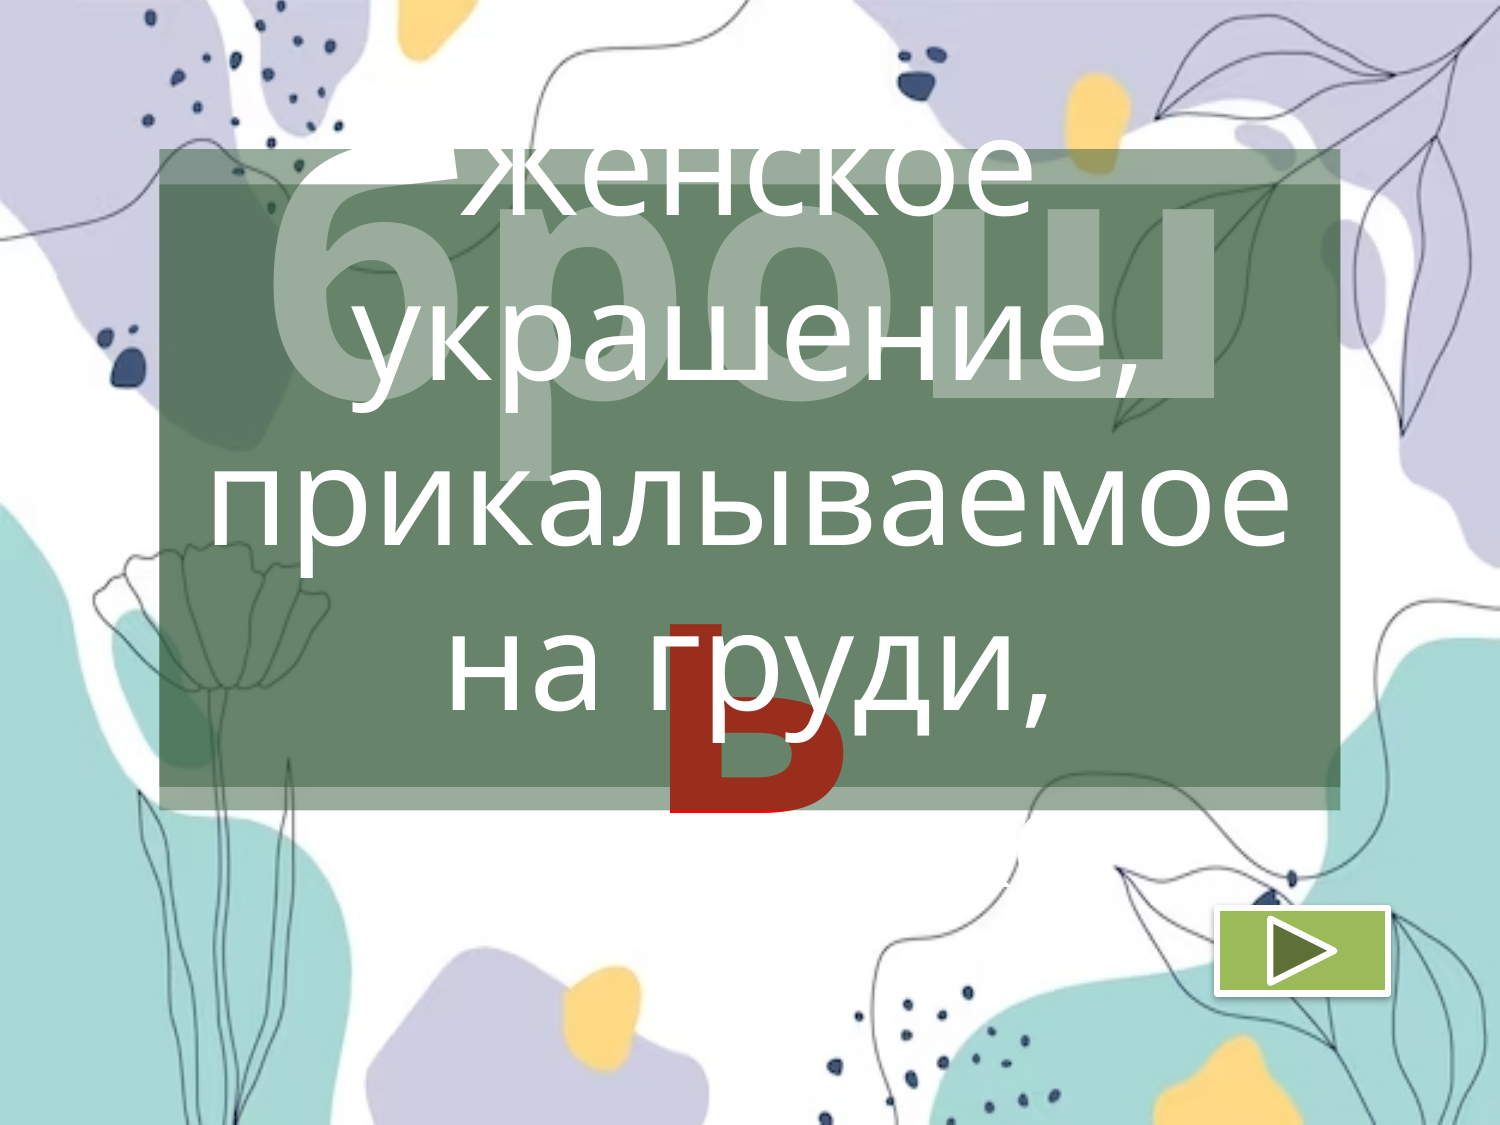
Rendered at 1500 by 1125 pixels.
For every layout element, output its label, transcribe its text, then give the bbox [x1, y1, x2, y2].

picture [0, 0, 1500, 1125]
text_box [1214, 905, 1391, 997]
text_box [159, 147, 1344, 789]
text_box Женское украшение, прикалываемое на груди, воротнике. [157, 182, 1343, 813]
